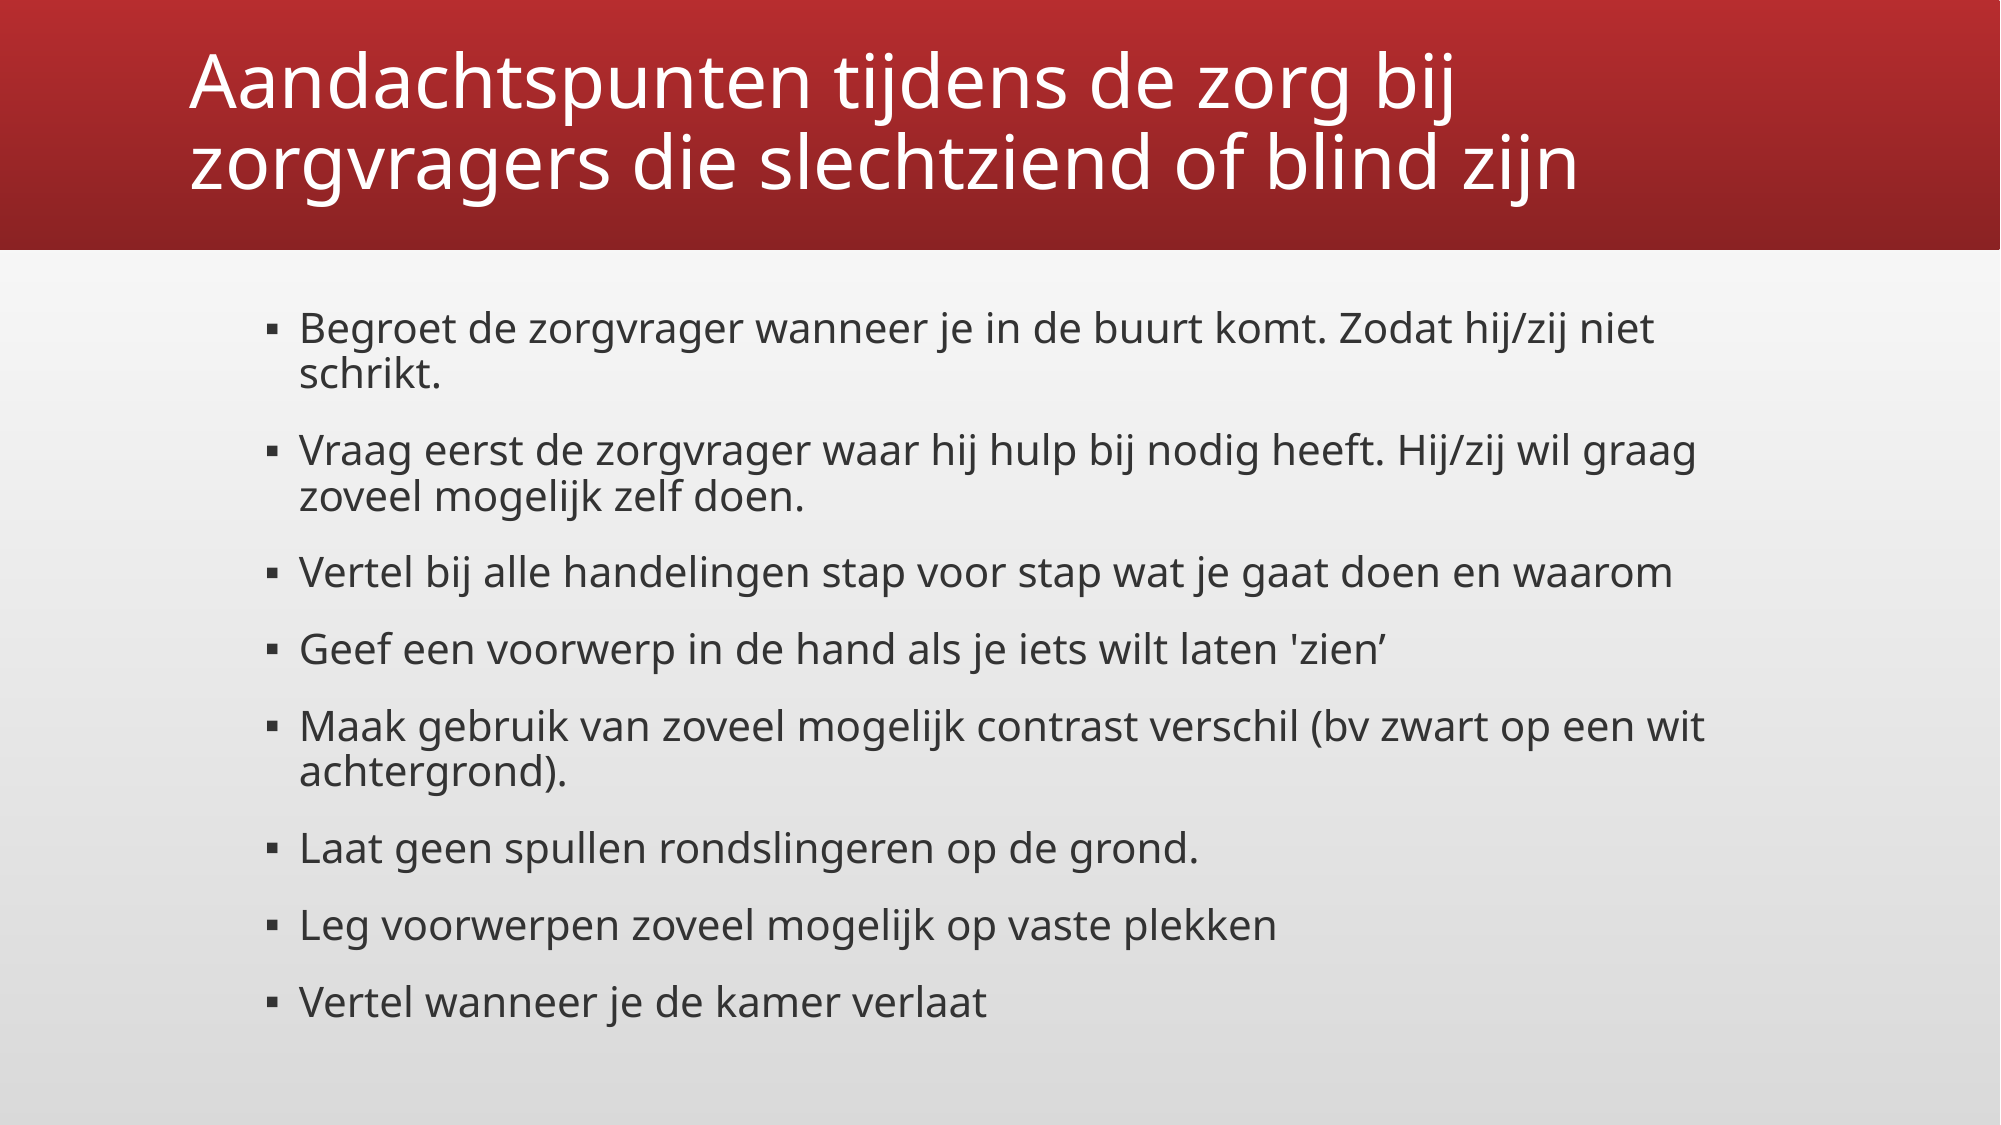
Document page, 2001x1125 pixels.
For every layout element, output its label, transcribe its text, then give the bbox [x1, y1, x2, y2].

title Aandachtspunten tijdens de zorg bij zorgvragers die slechtziend of blind zijn [174, 16, 1825, 234]
list Begroet de zorgvrager wanneer je in de buurt komt. Zodat hij/zij niet schrikt. Vraag eerst de zorgvrager waar hij hulp bij nodig heeft. Hij/zij wil graag zoveel mogelijk zelf doen. Vertel bij alle handelingen stap voor stap wat je gaat doen en waarom Geef een voorwerp in de hand als je iets wilt laten 'zien’ Maak gebruik van zoveel mogelijk contrast verschil (bv zwart op een wit achtergrond). Laat geen spullen rondslingeren op de grond. Leg voorwerpen zoveel mogelijk op vaste plekken Vertel wanneer je de kamer verlaat [249, 299, 1750, 1050]
